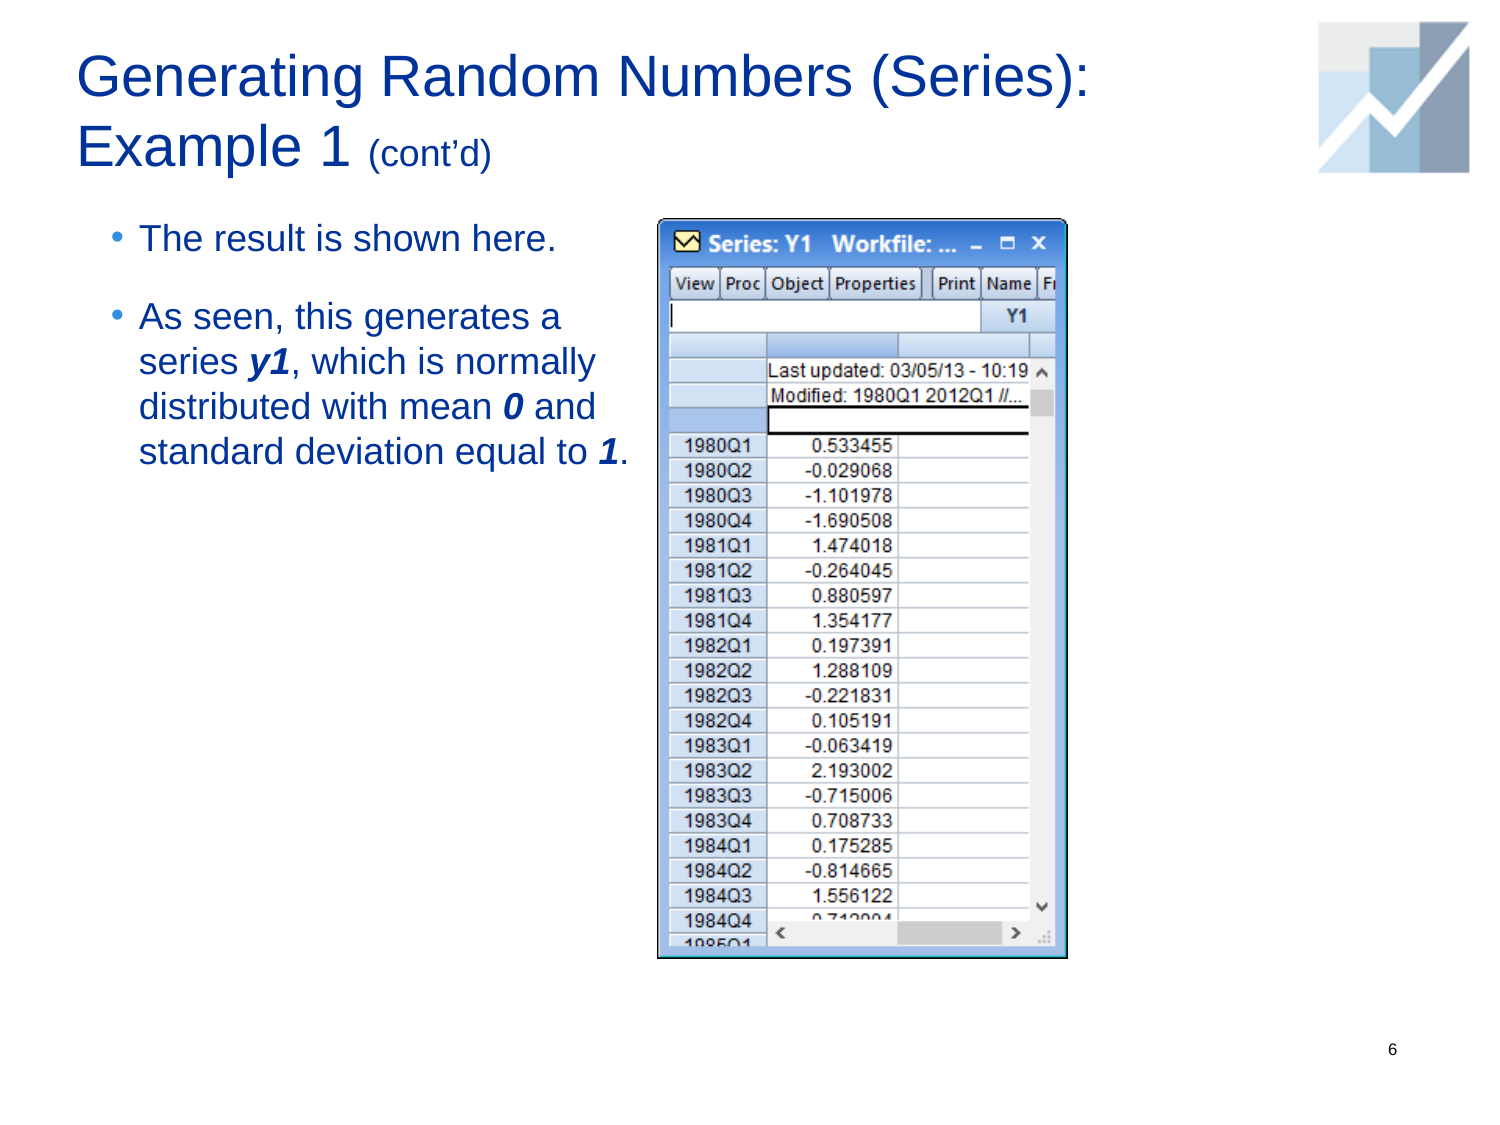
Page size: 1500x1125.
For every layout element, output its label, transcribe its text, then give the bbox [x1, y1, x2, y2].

picture [656, 218, 1069, 960]
slide_number 6 [1262, 1015, 1413, 1067]
list The result is shown here. As seen, this generates a series y1, which is normally distributed with mean 0 and standard deviation equal to 1. [95, 206, 657, 536]
title Generating Random Numbers (Series): Example 1 (cont’d) [60, 0, 1295, 186]
picture [1300, 11, 1479, 181]
